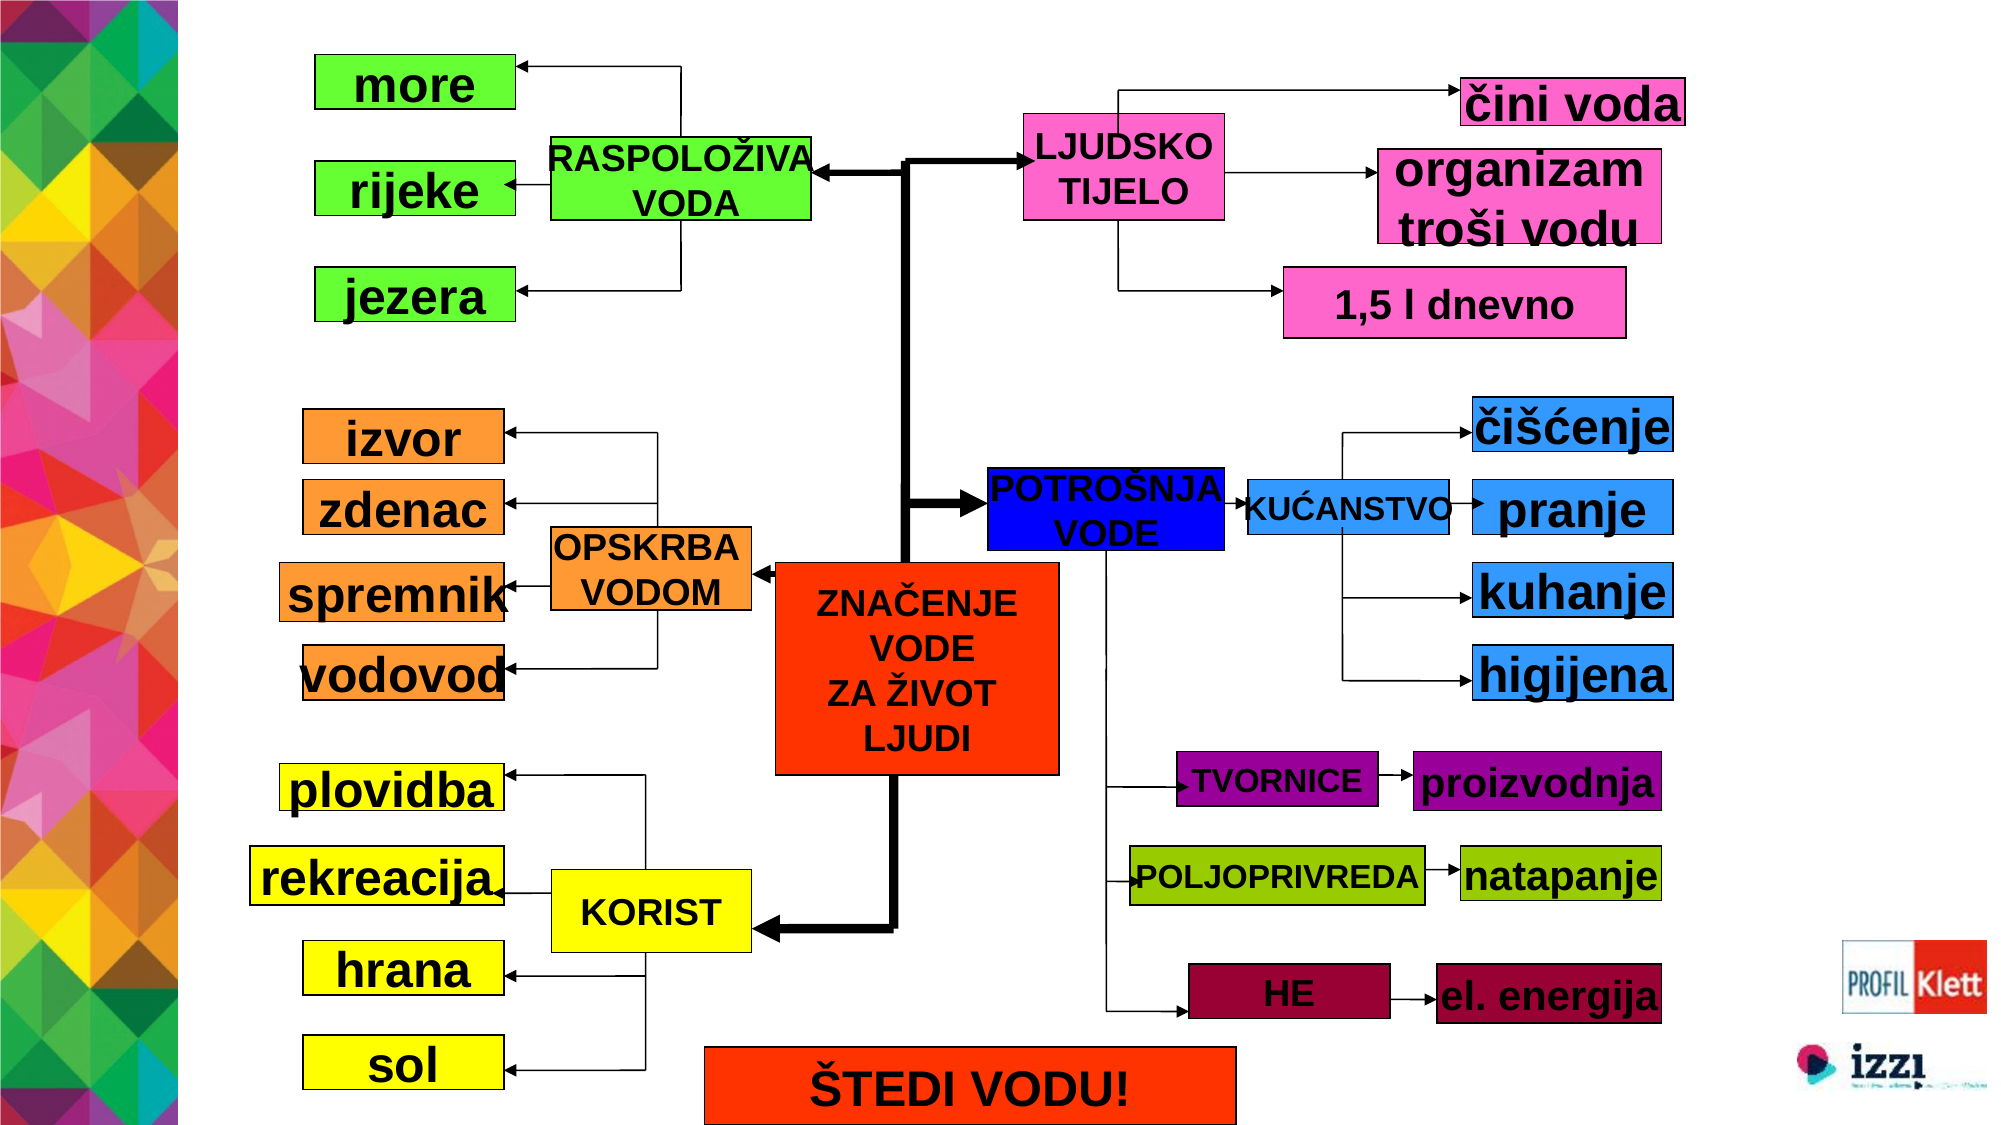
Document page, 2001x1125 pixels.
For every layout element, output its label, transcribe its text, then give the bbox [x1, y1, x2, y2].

text_box TVORNICE [1177, 751, 1378, 807]
text_box proizvodnja [1413, 751, 1662, 811]
text_box izvor [303, 408, 504, 464]
text_box [492, 887, 551, 900]
text_box more [314, 54, 516, 110]
text_box [1378, 768, 1414, 782]
text_box spremnik [279, 562, 504, 622]
text_box [503, 497, 658, 510]
text_box natapanje [1460, 846, 1662, 901]
text_box [503, 969, 646, 983]
text_box jezera [314, 267, 516, 322]
text_box el. energija [1436, 964, 1662, 1024]
text_box POTROŠNJA VODE [988, 467, 1225, 551]
text_box [1106, 875, 1142, 888]
text_box [503, 1064, 646, 1077]
text_box 1,5 l dnevno [1283, 267, 1627, 338]
text_box higijena [1472, 645, 1674, 700]
text_box [1224, 497, 1249, 510]
text_box plovidba [279, 763, 504, 811]
text_box [503, 580, 551, 593]
text_box hrana [303, 940, 504, 996]
text_box HE [1189, 964, 1390, 1019]
text_box POLJOPRIVREDA [1129, 846, 1426, 905]
text_box čišćenje [1472, 397, 1674, 452]
text_box [810, 166, 906, 179]
text_box [1224, 166, 1379, 179]
text_box pranje [1472, 479, 1674, 535]
text_box [1106, 780, 1190, 794]
text_box [1106, 1005, 1190, 1018]
text_box [1389, 993, 1437, 1006]
text_box [515, 60, 681, 73]
picture [1842, 940, 1987, 1014]
text_box [1342, 426, 1473, 439]
text_box kuhanje [1472, 562, 1674, 618]
text_box [1118, 284, 1284, 298]
picture [1797, 1042, 1987, 1091]
text_box vodovod [303, 645, 504, 700]
text_box [503, 662, 658, 676]
text_box rijeke [314, 160, 516, 216]
text_box ŠTEDI VODU! [704, 1046, 1237, 1125]
text_box [751, 922, 894, 935]
text_box ZNAČENJE VODE ZA ŽIVOT LJUDI [775, 562, 1059, 775]
text_box [1342, 591, 1473, 605]
text_box [905, 497, 989, 510]
text_box [503, 178, 551, 191]
text_box RASPOLOŽIVA VODA [551, 137, 811, 220]
text_box rekreacija [249, 846, 504, 905]
text_box sol [303, 1034, 504, 1090]
text_box zdenac [303, 479, 504, 535]
text_box [1342, 674, 1473, 687]
text_box KORIST [550, 869, 752, 953]
text_box [905, 154, 1036, 168]
text_box OPSKRBA VODOM [550, 527, 752, 610]
text_box čini voda [1460, 78, 1686, 126]
text_box [515, 284, 681, 298]
text_box [503, 768, 646, 782]
text_box KUĆANSTVO [1248, 479, 1449, 535]
text_box [503, 426, 658, 439]
text_box organizam troši vodu [1378, 148, 1662, 244]
text_box [751, 567, 776, 581]
text_box [1448, 497, 1485, 510]
picture [1, 2, 178, 1124]
text_box [1118, 83, 1461, 97]
text_box LJUDSKO TIJELO [1023, 113, 1225, 220]
text_box [1425, 863, 1461, 876]
